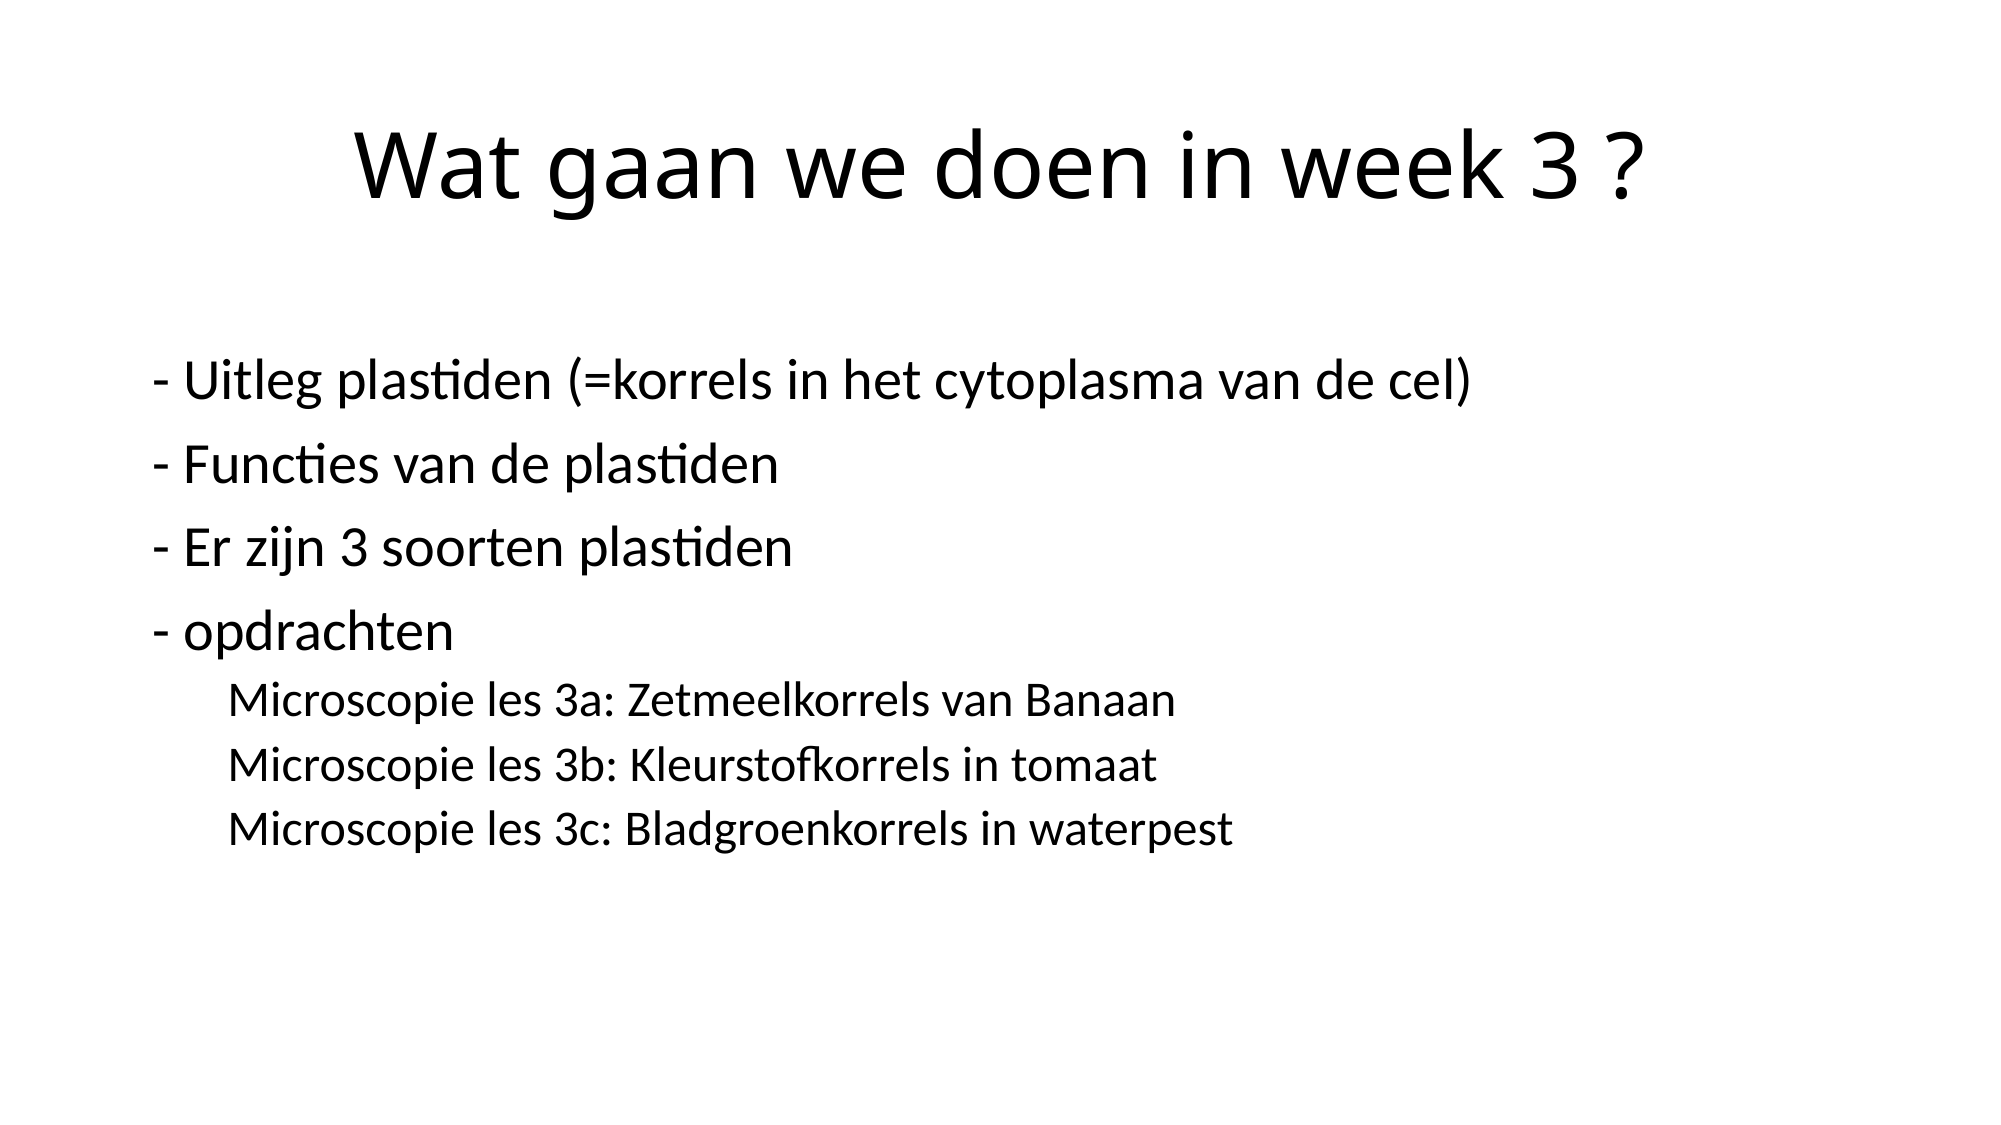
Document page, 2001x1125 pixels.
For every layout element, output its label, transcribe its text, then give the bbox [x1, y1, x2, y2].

list - Uitleg plastiden (=korrels in het cytoplasma van de cel) - Functies van de plastiden - Er zijn 3 soorten plastiden - opdrachten Microscopie les 3a: Zetmeelkorrels van Banaan Microscopie les 3b: Kleurstofkorrels in tomaat Microscopie les 3c: Bladgroenkorrels in waterpest [137, 250, 1924, 965]
title Wat gaan we doen in week 3 ? [137, 59, 1863, 250]
